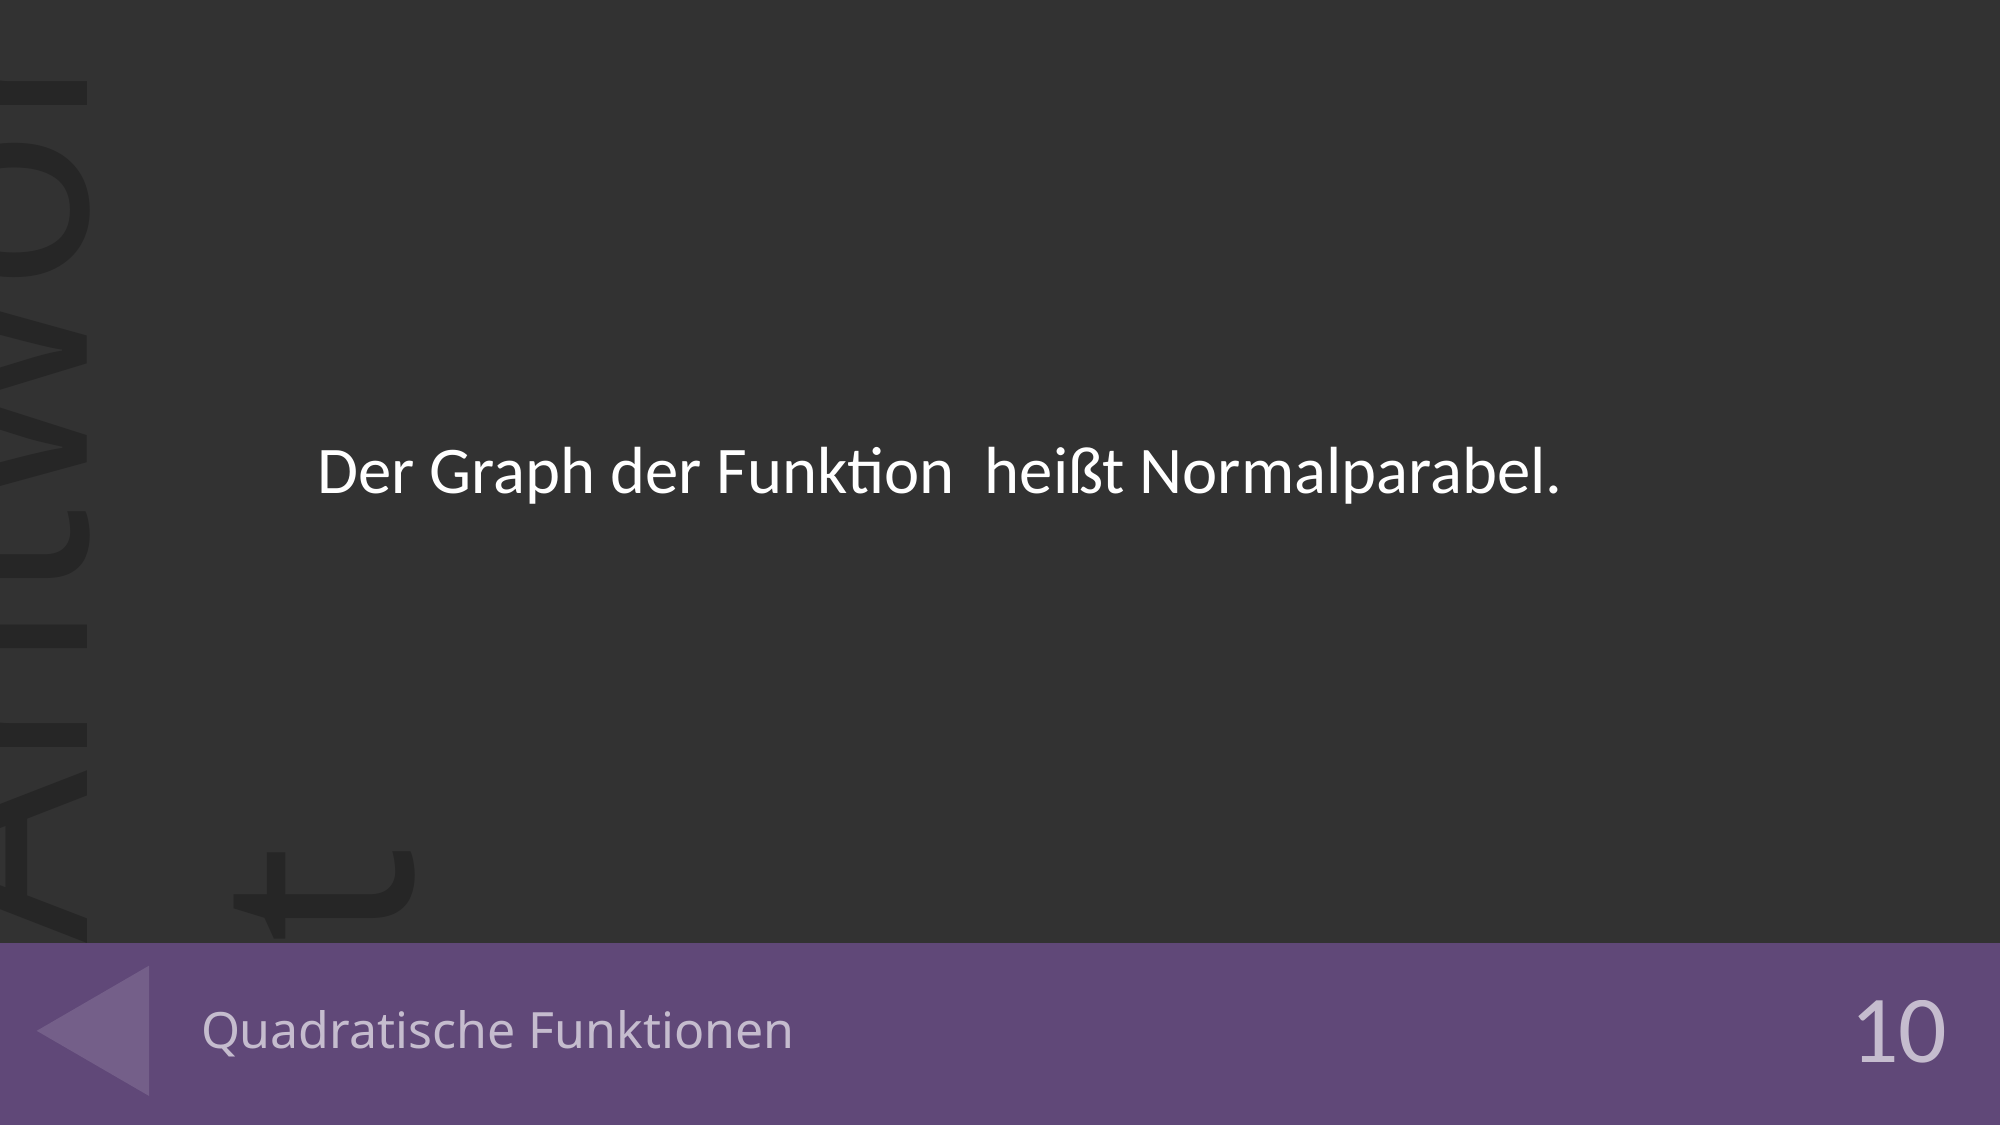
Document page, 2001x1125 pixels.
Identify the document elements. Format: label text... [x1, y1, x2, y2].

list 10 [1494, 967, 1963, 1097]
title Quadratische Funktionen [185, 967, 1494, 1097]
